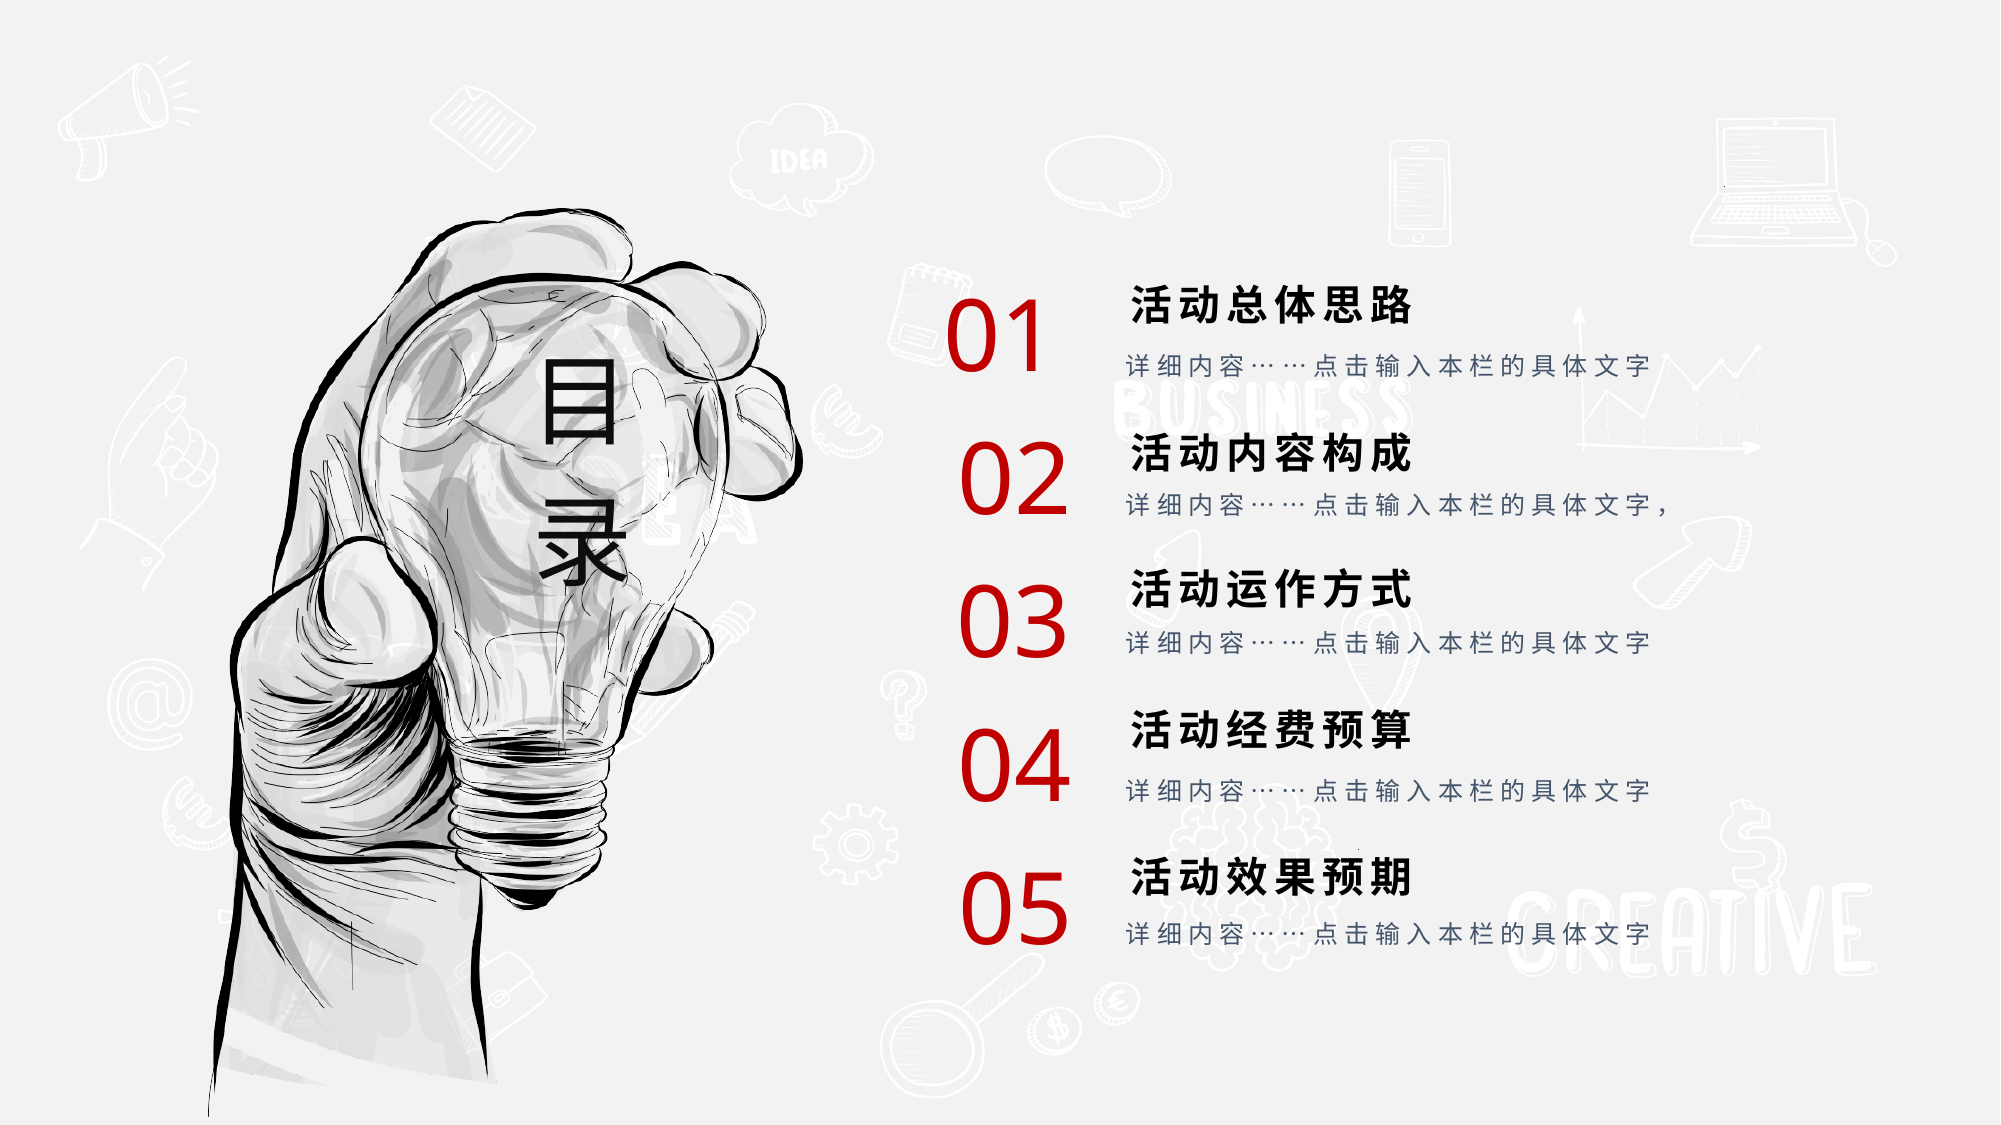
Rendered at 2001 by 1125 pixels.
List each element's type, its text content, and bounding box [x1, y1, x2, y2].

text_box 01 [928, 264, 1073, 399]
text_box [1110, 555, 1748, 667]
text_box 03 [941, 550, 1086, 686]
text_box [1110, 419, 1748, 525]
text_box 04 [942, 693, 1087, 829]
text_box 05 [943, 836, 1088, 972]
text_box 02 [942, 407, 1087, 543]
picture [208, 208, 803, 1117]
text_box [1110, 696, 1748, 814]
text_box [1110, 843, 1748, 957]
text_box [1111, 271, 1868, 389]
